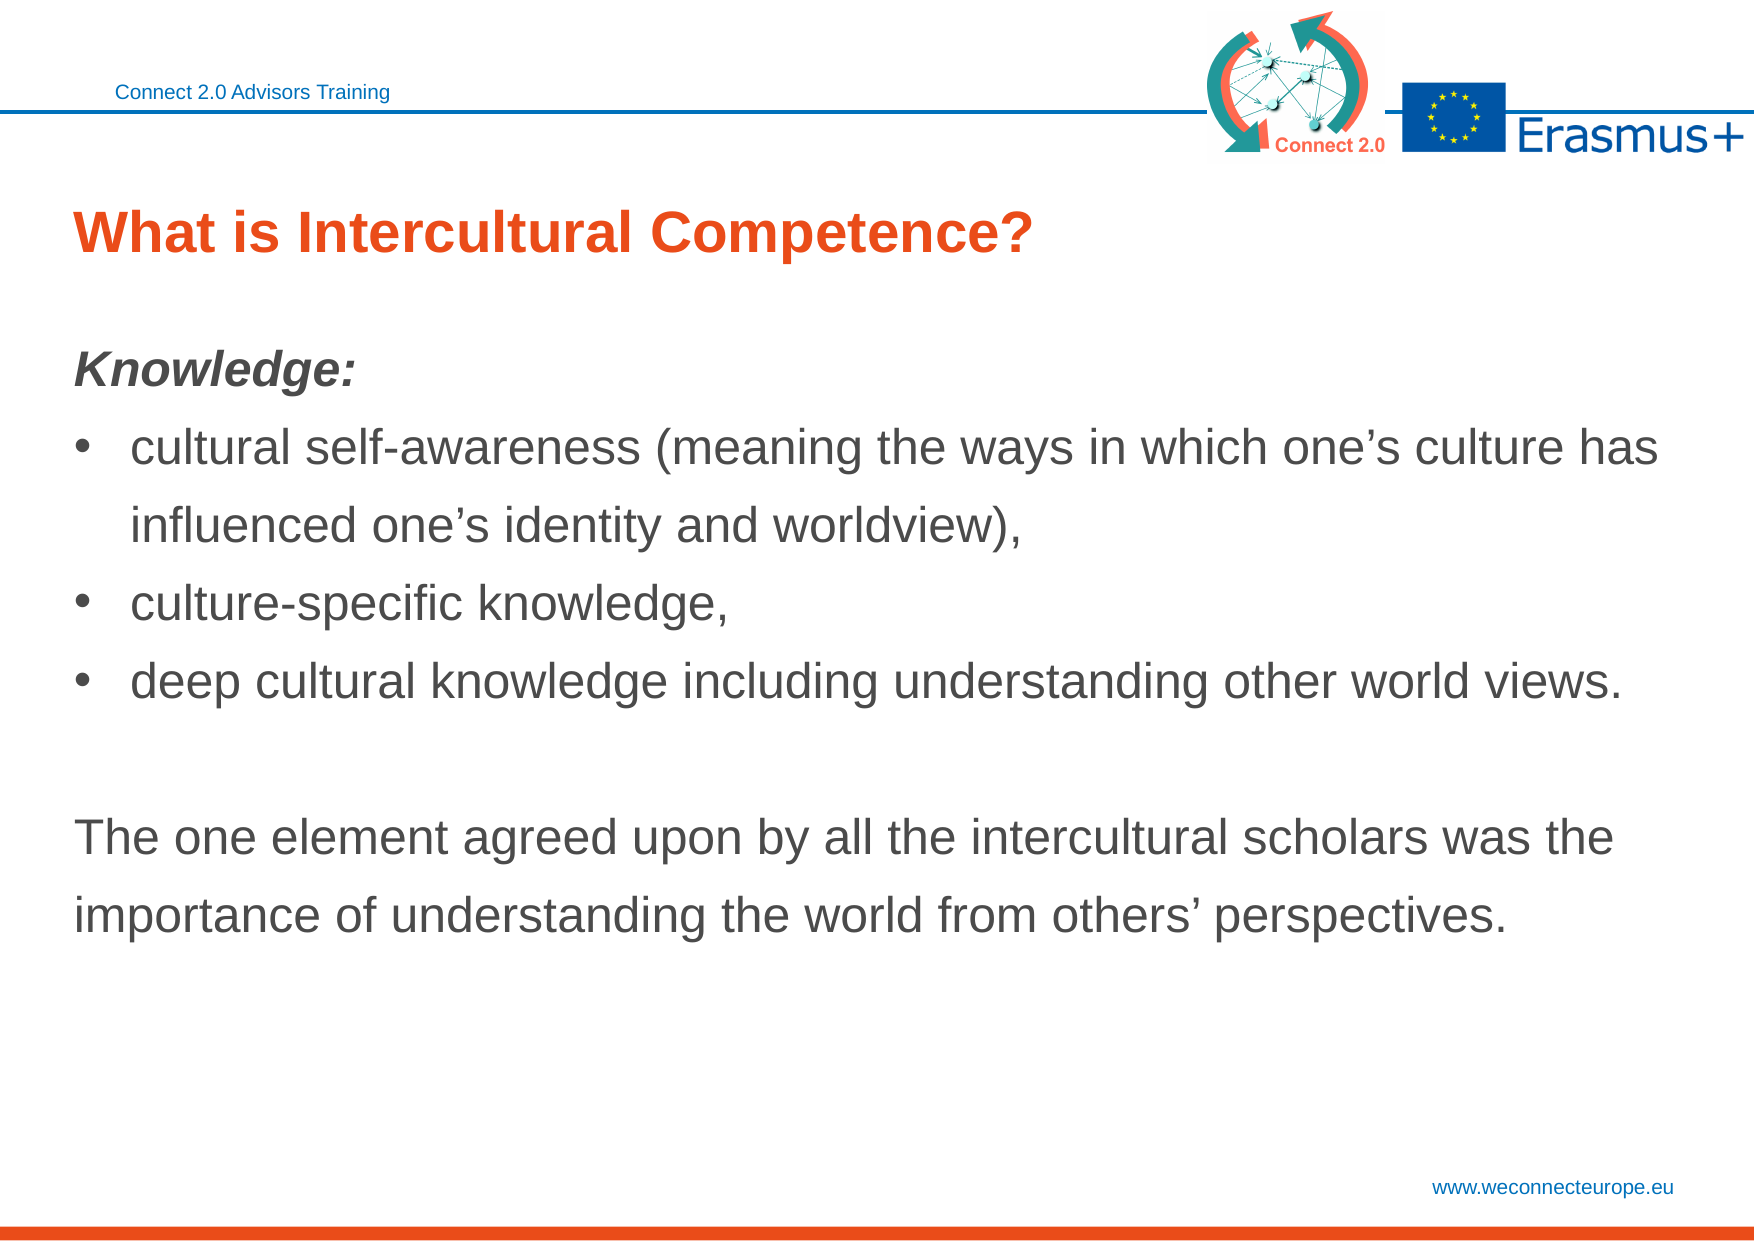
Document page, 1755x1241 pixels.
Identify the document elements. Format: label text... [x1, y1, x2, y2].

footer Connect 2.0 Advisors Training [114, 70, 1084, 104]
title What is Intercultural Competence? [73, 193, 1681, 302]
picture [1207, 11, 1755, 172]
list Knowledge: cultural self-awareness (meaning the ways in which one’s culture has influenced one’s identity and worldview), culture-specific knowledge, deep cultural knowledge including understanding other world views. The one element agreed upon by all the intercultural scholars was the importance of understanding the world from others’ perspectives. [73, 318, 1681, 1164]
